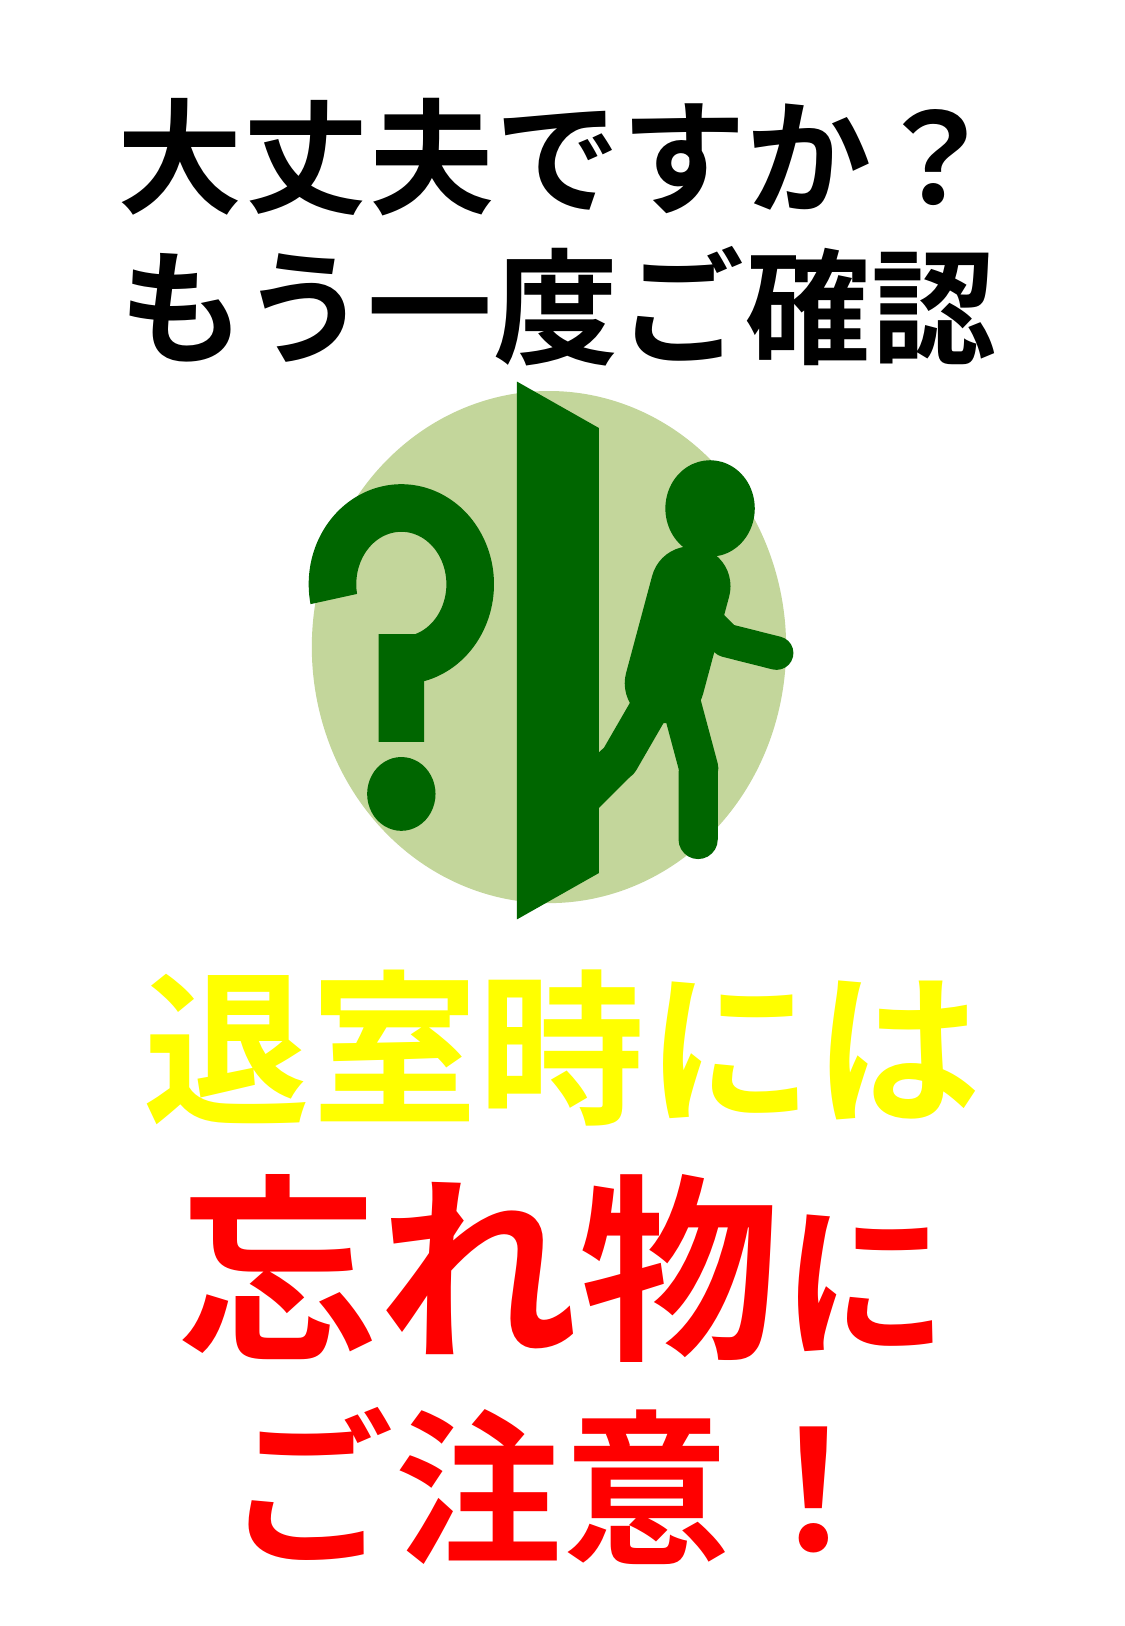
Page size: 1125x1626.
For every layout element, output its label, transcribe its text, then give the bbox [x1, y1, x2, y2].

text_box 大丈夫ですか？ もう一度ご確認 [0, 72, 1125, 388]
text_box 退室時には 忘れ物に ご注意！ [1, 937, 1125, 1592]
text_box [308, 381, 795, 920]
